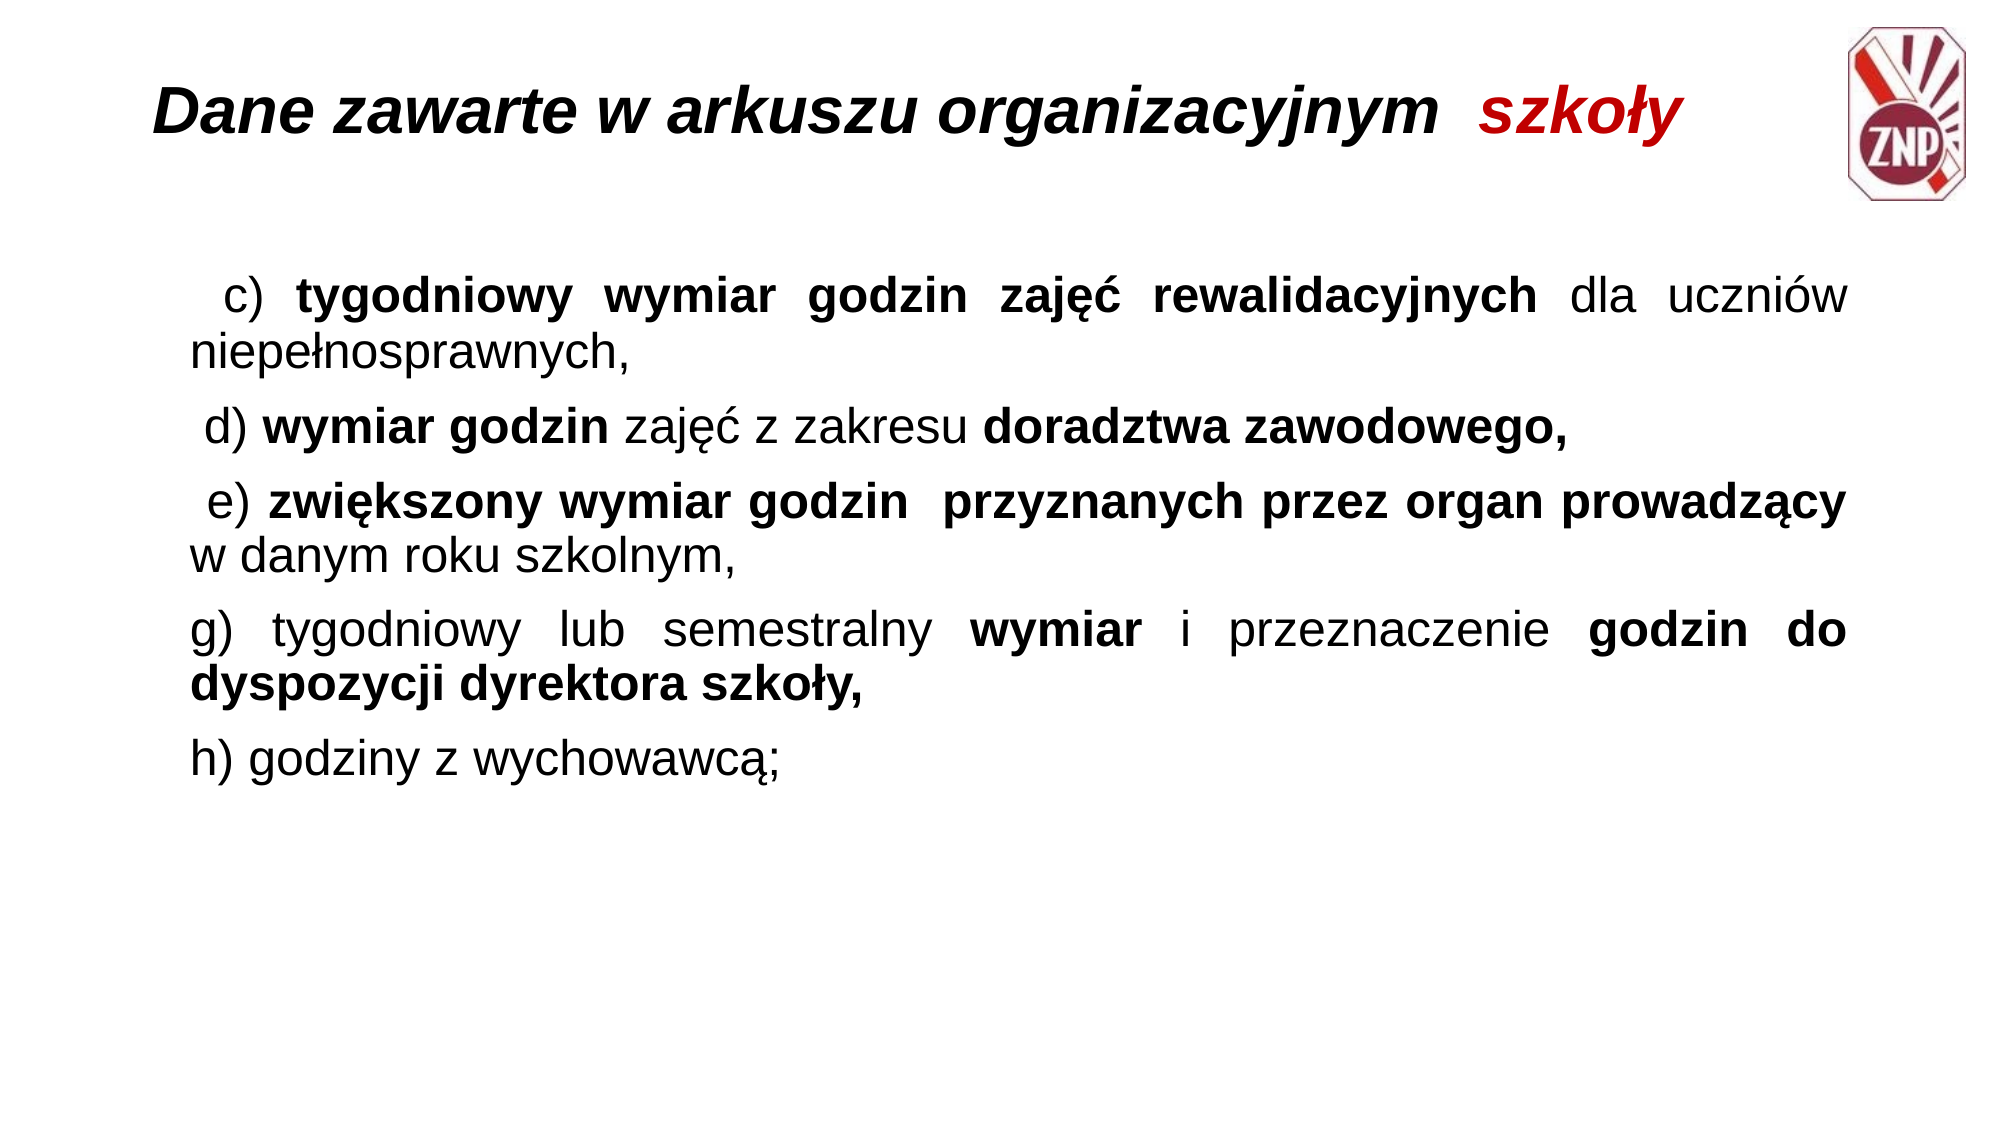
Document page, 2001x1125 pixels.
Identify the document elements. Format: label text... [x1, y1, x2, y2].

list c) tygodniowy wymiar godzin zajęć rewalidacyjnych dla uczniów niepełnosprawnych, d) wymiar godzin zajęć z zakresu doradztwa zawodowego, e) zwiększony wymiar godzin przyznanych przez organ prowadzący w danym roku szkolnym, g) tygodniowy lub semestralny wymiar i przeznaczenie godzin do dyspozycji dyrektora szkoły, h) godziny z wychowawcą; [174, 164, 1863, 1014]
picture [1848, 27, 1966, 201]
title Dane zawarte w arkuszu organizacyjnym szkoły [137, 59, 1848, 165]
